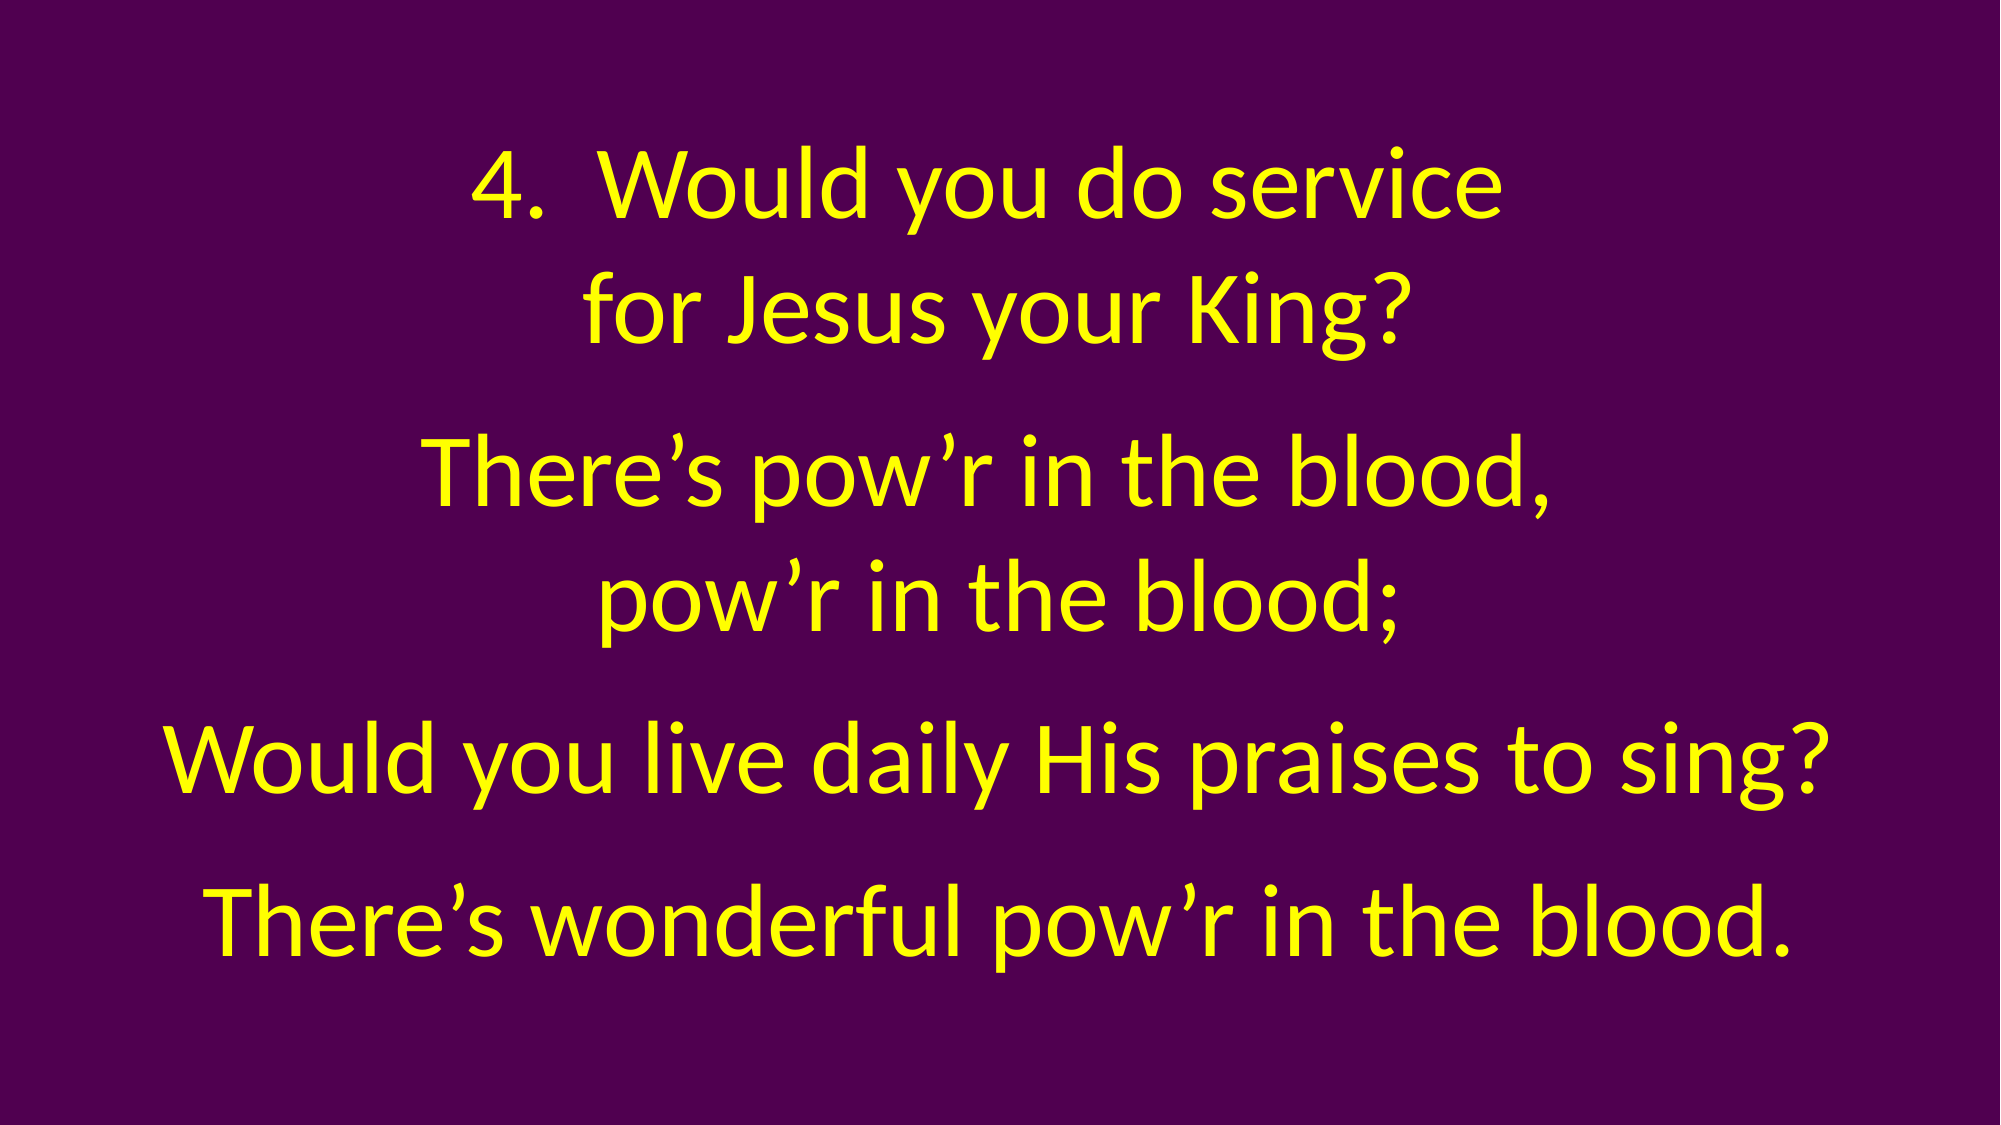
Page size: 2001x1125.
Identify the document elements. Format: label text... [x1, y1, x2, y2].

text_box 4. Would you do service for Jesus your King? There’s pow’r in the blood, pow’r in the blood; Would you live daily His praises to sing? There’s wonderful pow’r in the blood. [0, 107, 2000, 985]
